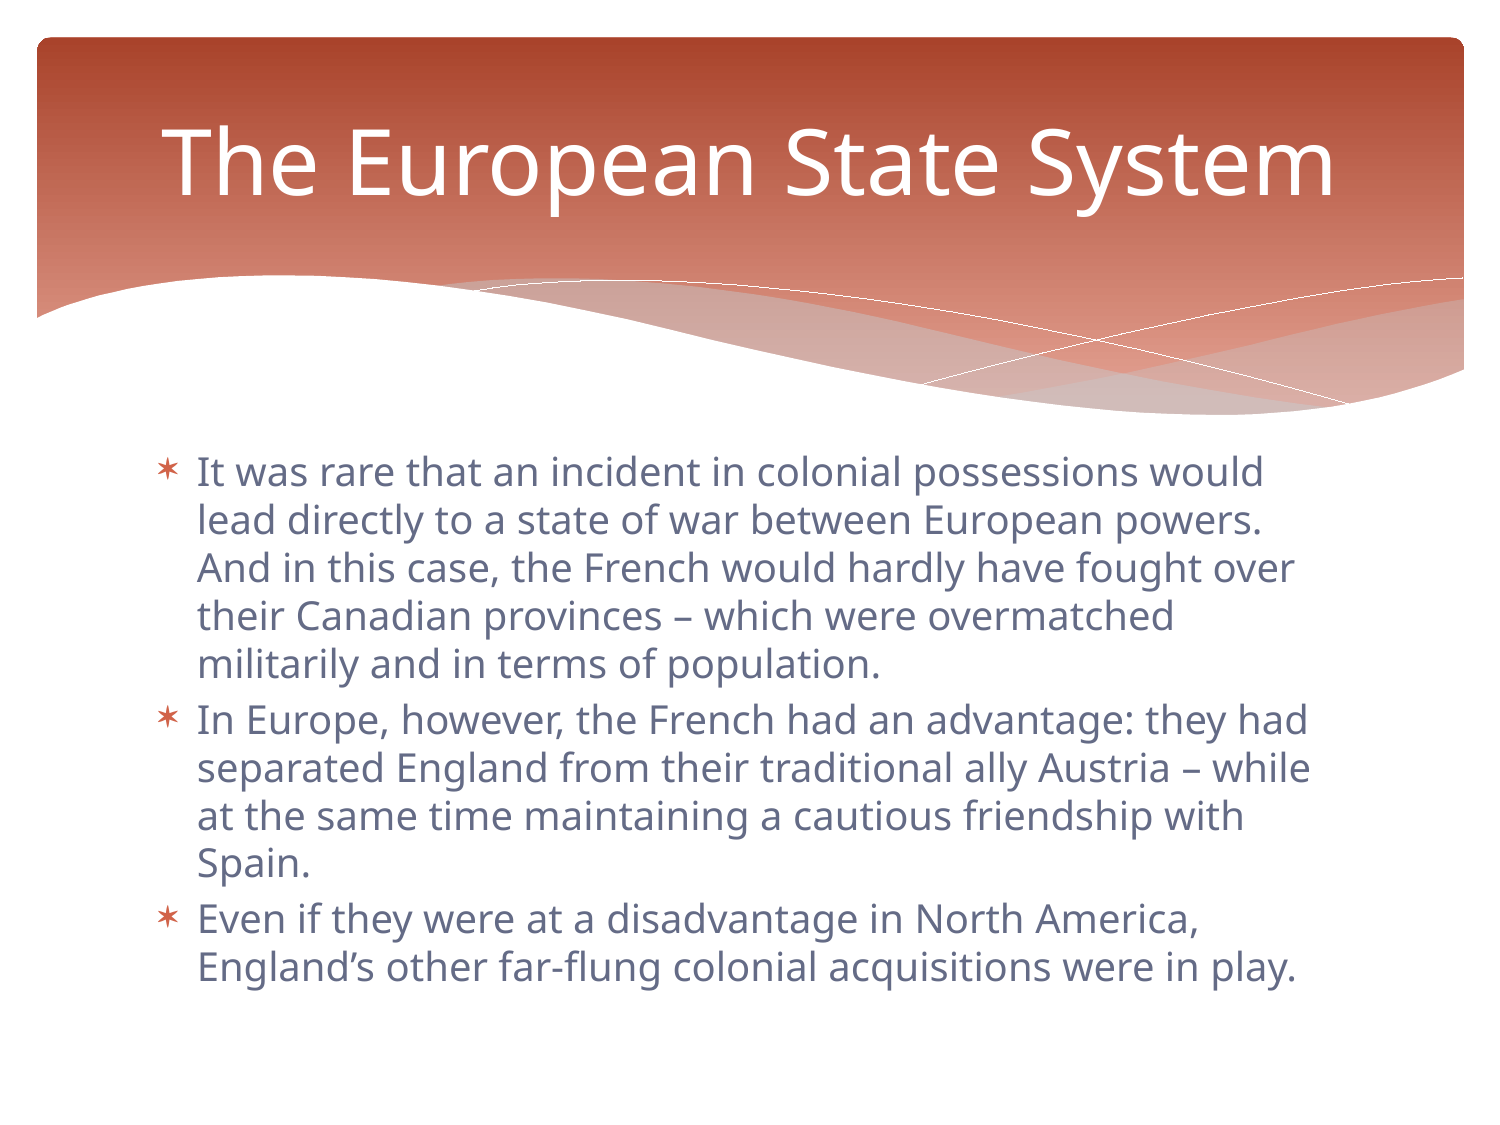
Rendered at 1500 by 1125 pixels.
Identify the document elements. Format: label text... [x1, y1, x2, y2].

title The European State System [75, 55, 1425, 261]
list It was rare that an incident in colonial possessions would lead directly to a state of war between European powers. And in this case, the French would hardly have fought over their Canadian provinces – which were overmatched militarily and in terms of population. In Europe, however, the French had an advantage: they had separated England from their traditional ally Austria – while at the same time maintaining a cautious friendship with Spain. Even if they were at a disadvantage in North America, England’s other far-flung colonial acquisitions were in play. [143, 438, 1359, 1005]
